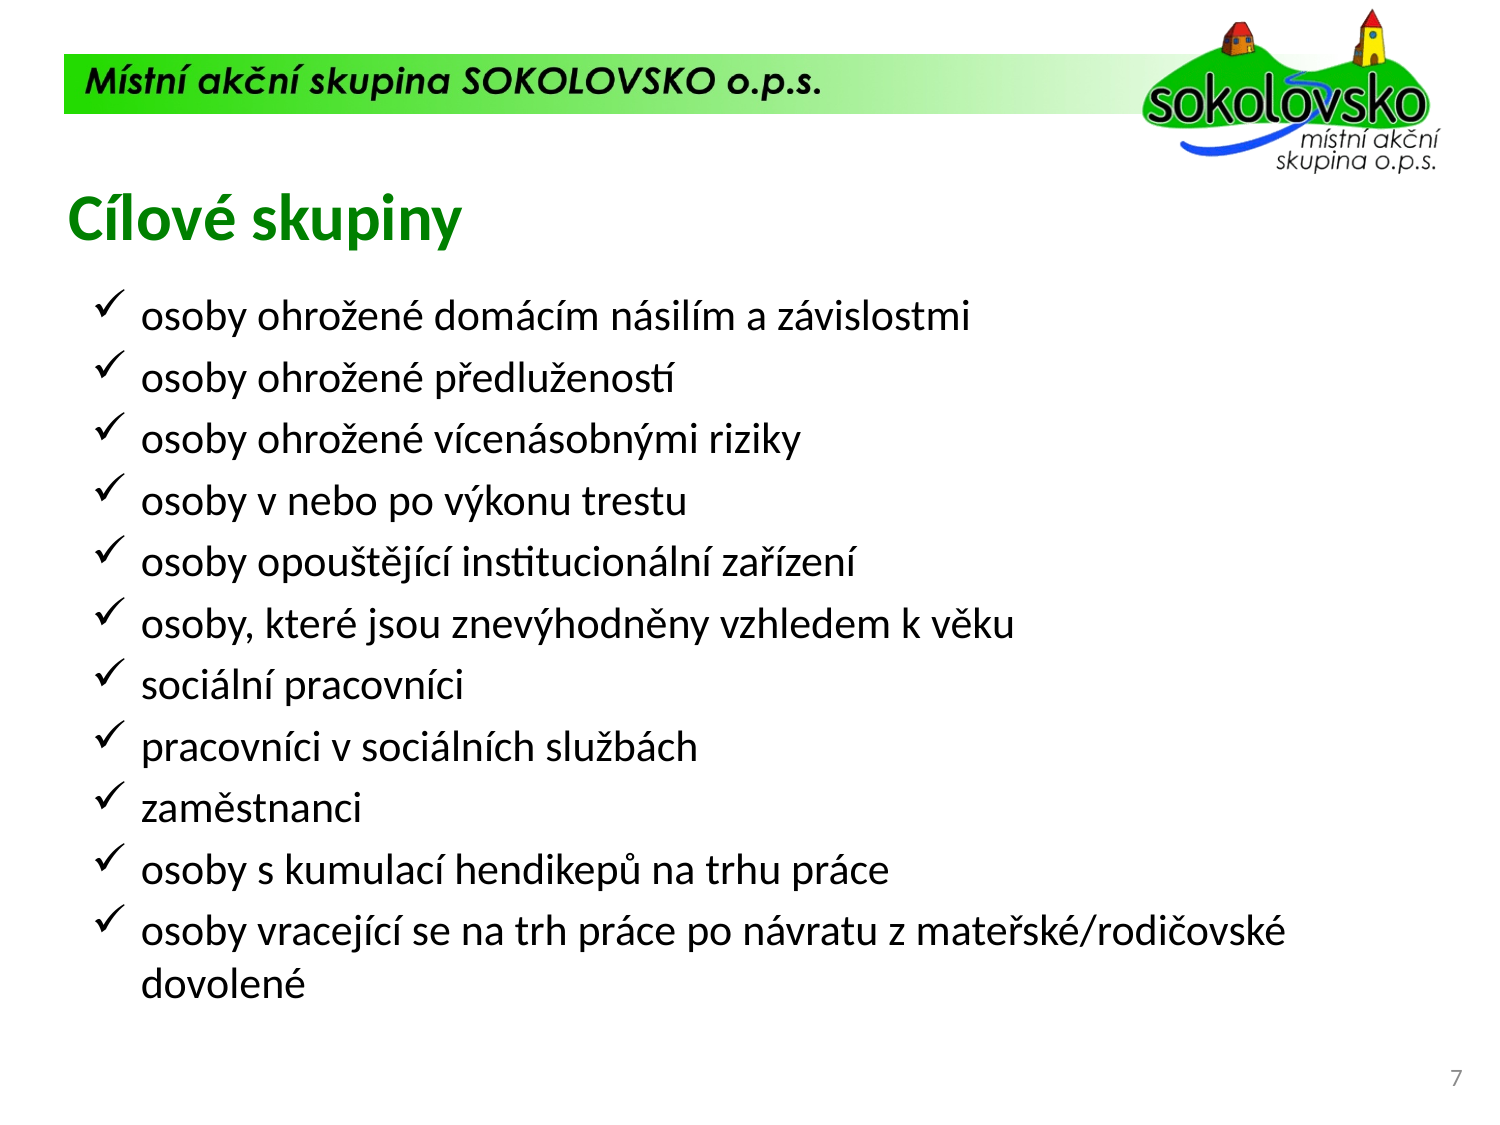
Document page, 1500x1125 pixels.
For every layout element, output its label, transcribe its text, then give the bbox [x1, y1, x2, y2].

slide_number 7 [1128, 1046, 1478, 1107]
list osoby ohrožené domácím násilím a závislostmi osoby ohrožené předlužeností osoby ohrožené vícenásobnými riziky osoby v nebo po výkonu trestu osoby opouštějící institucionální zařízení osoby, které jsou znevýhodněny vzhledem k věku sociální pracovníci pracovníci v sociálních službách zaměstnanci osoby s kumulací hendikepů na trhu práce osoby vracející se na trh práce po návratu z mateřské/rodičovské dovolené [76, 278, 1424, 1024]
title Cílové skupiny [53, 137, 1404, 291]
picture [64, 0, 1455, 197]
